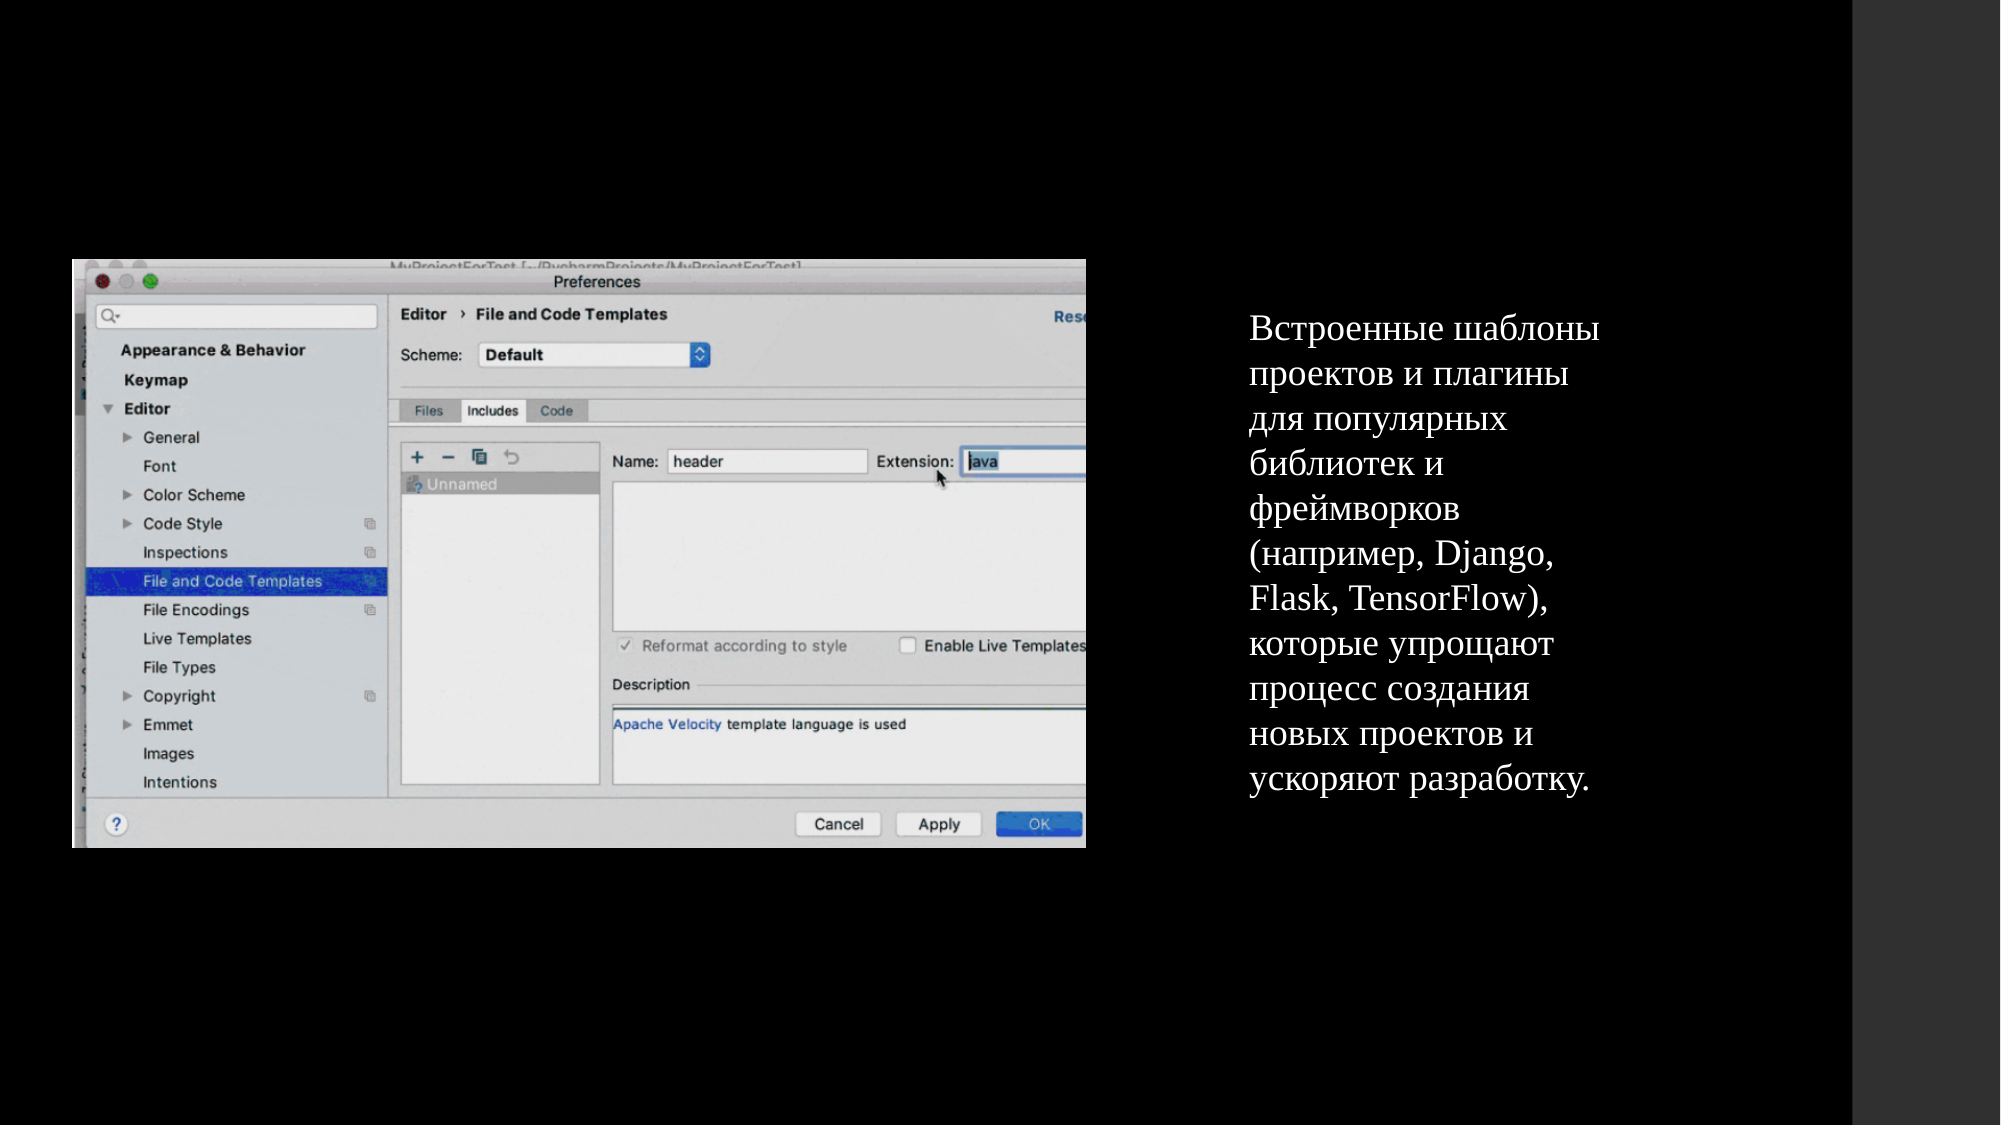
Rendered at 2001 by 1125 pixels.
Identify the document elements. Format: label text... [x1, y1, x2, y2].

text_box Встроенные шаблоны проектов и плагины для популярных библиотек и фреймворков (например, Django, Flask, TensorFlow), которые упрощают процесс создания новых проектов и ускоряют разработку. [1234, 295, 1644, 806]
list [72, 259, 1086, 848]
